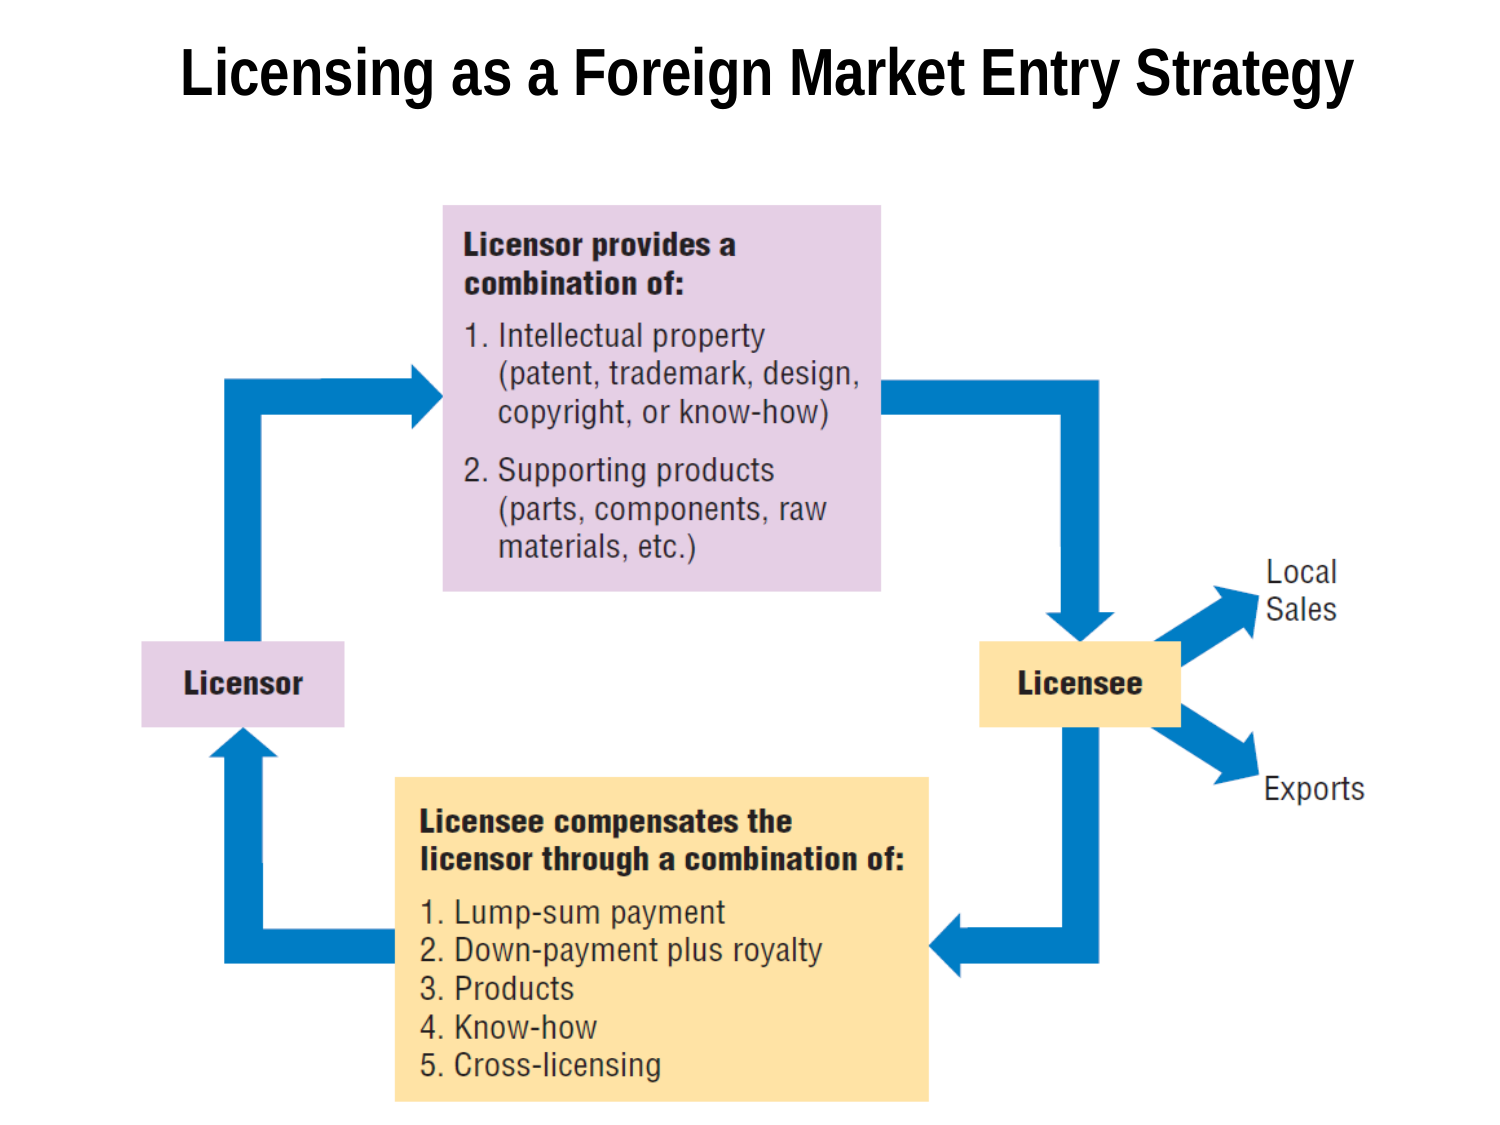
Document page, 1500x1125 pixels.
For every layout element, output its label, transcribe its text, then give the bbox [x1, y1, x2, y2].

picture [130, 187, 1379, 1120]
title Licensing as a Foreign Market Entry Strategy [74, 0, 1463, 138]
